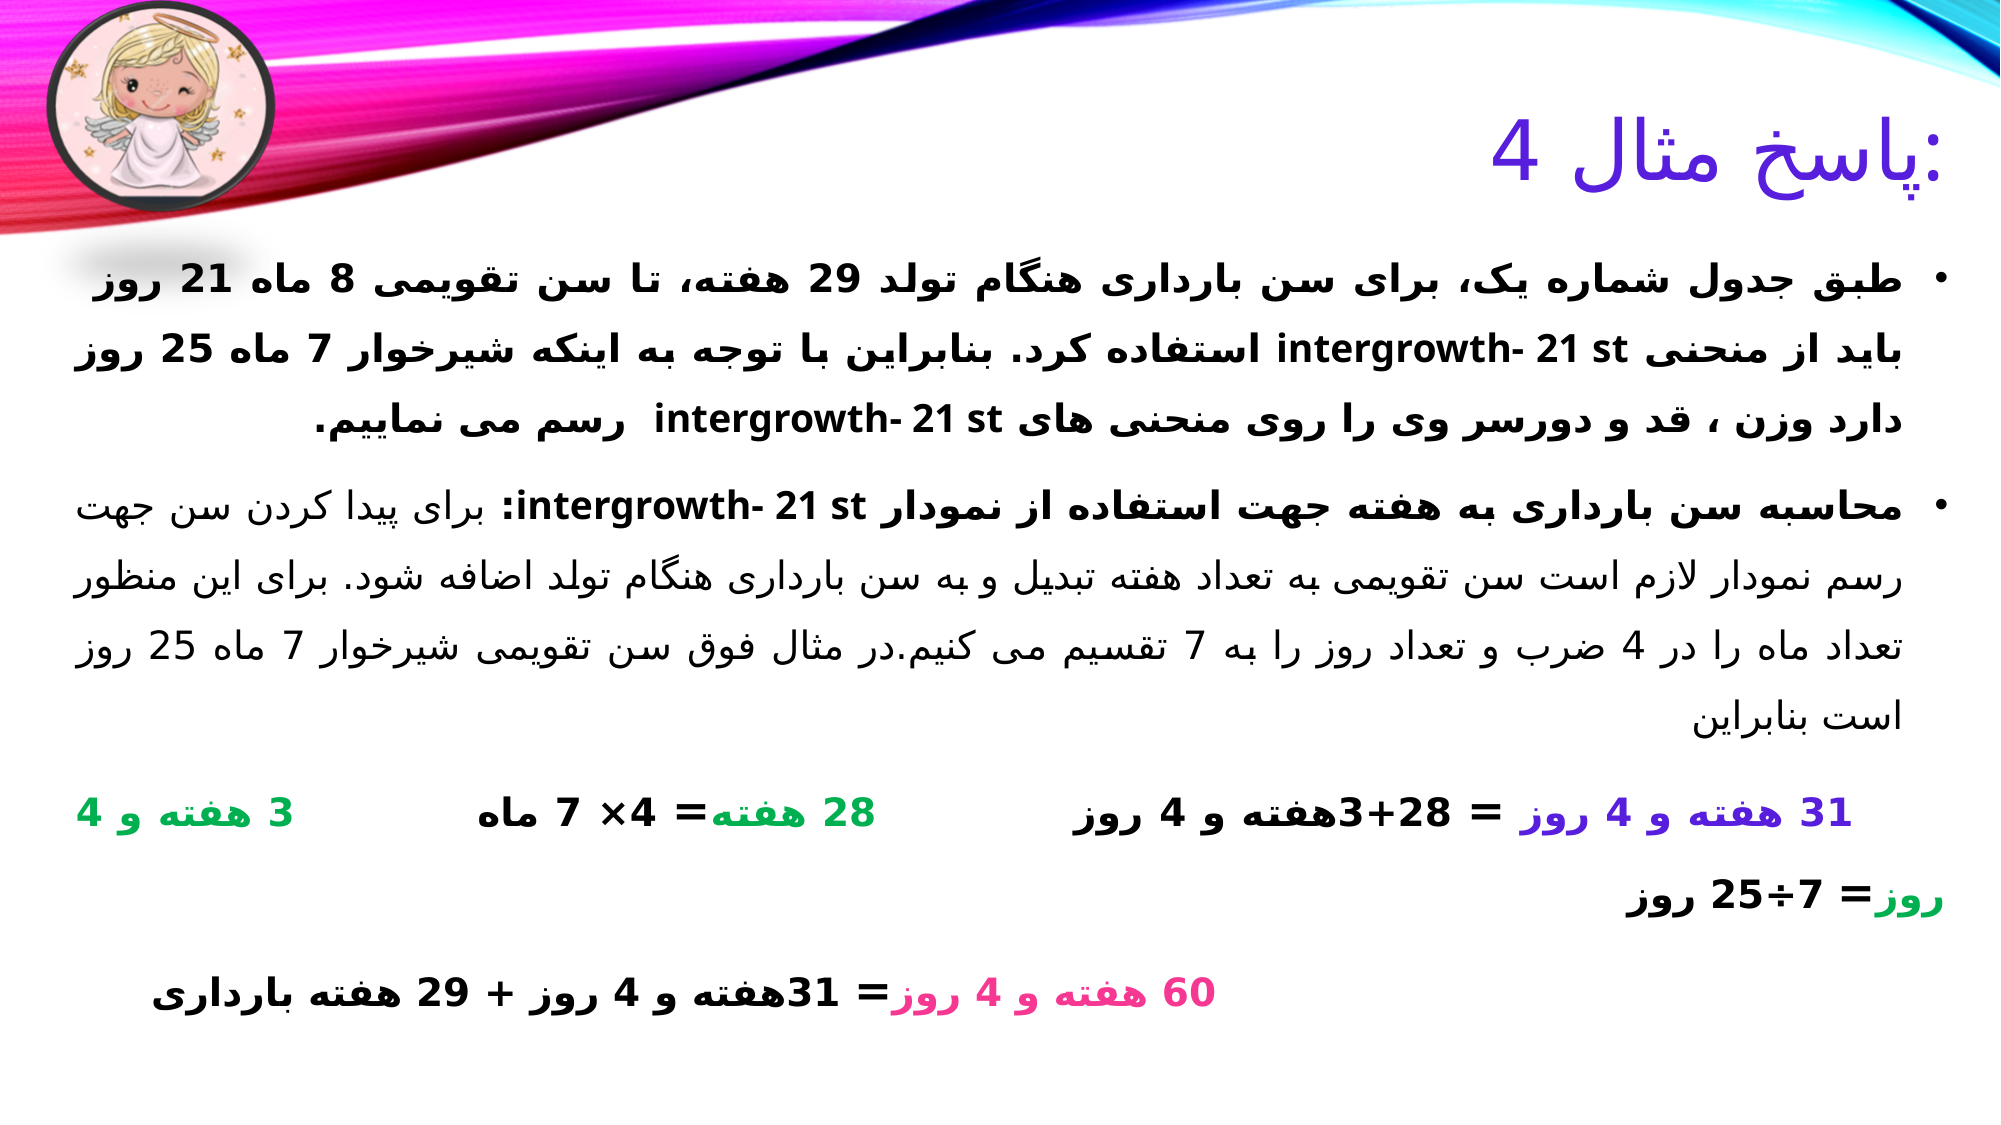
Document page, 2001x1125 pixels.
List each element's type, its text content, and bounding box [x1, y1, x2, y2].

picture [0, 0, 2000, 330]
picture [1910, 0, 2000, 45]
title پاسخ مثال 4: [681, 84, 1961, 222]
list طبق جدول شماره یک، برای سن بارداری هنگام تولد 29 هفته، تا سن تقویمی 8 ماه 21 روز باید از منحنی intergrowth- 21 st استفاده کرد. بنابراین با توجه به اینکه شیرخوار 7 ماه 25 روز دارد وزن ، قد و دورسر وی را روی منحنی های intergrowth- 21 st رسم می نماییم. محاسبه سن بارداری به هفته جهت استفاده از نمودار intergrowth- 21 st: برای پیدا کردن سن جهت رسم نمودار لازم است سن تقویمی به تعداد هفته تبدیل و به سن بارداری هنگام تولد اضافه شود. برای این منظور تعداد ماه را در 4 ضرب و تعداد روز را به 7 تقسیم می کنیم.در مثال فوق سن تقویمی شیرخوار 7 ماه 25 روز است بنابراین 31 هفته و 4 روز = 28+3هفته و 4 روز 28 هفته= 4× 7 ماه 3 هفته و 4 روز= 7÷25 روز 60 هفته و 4 روز= 31هفته و 4 روز + 29 هفته بارداری [59, 222, 1961, 1025]
picture [1890, 0, 2000, 75]
